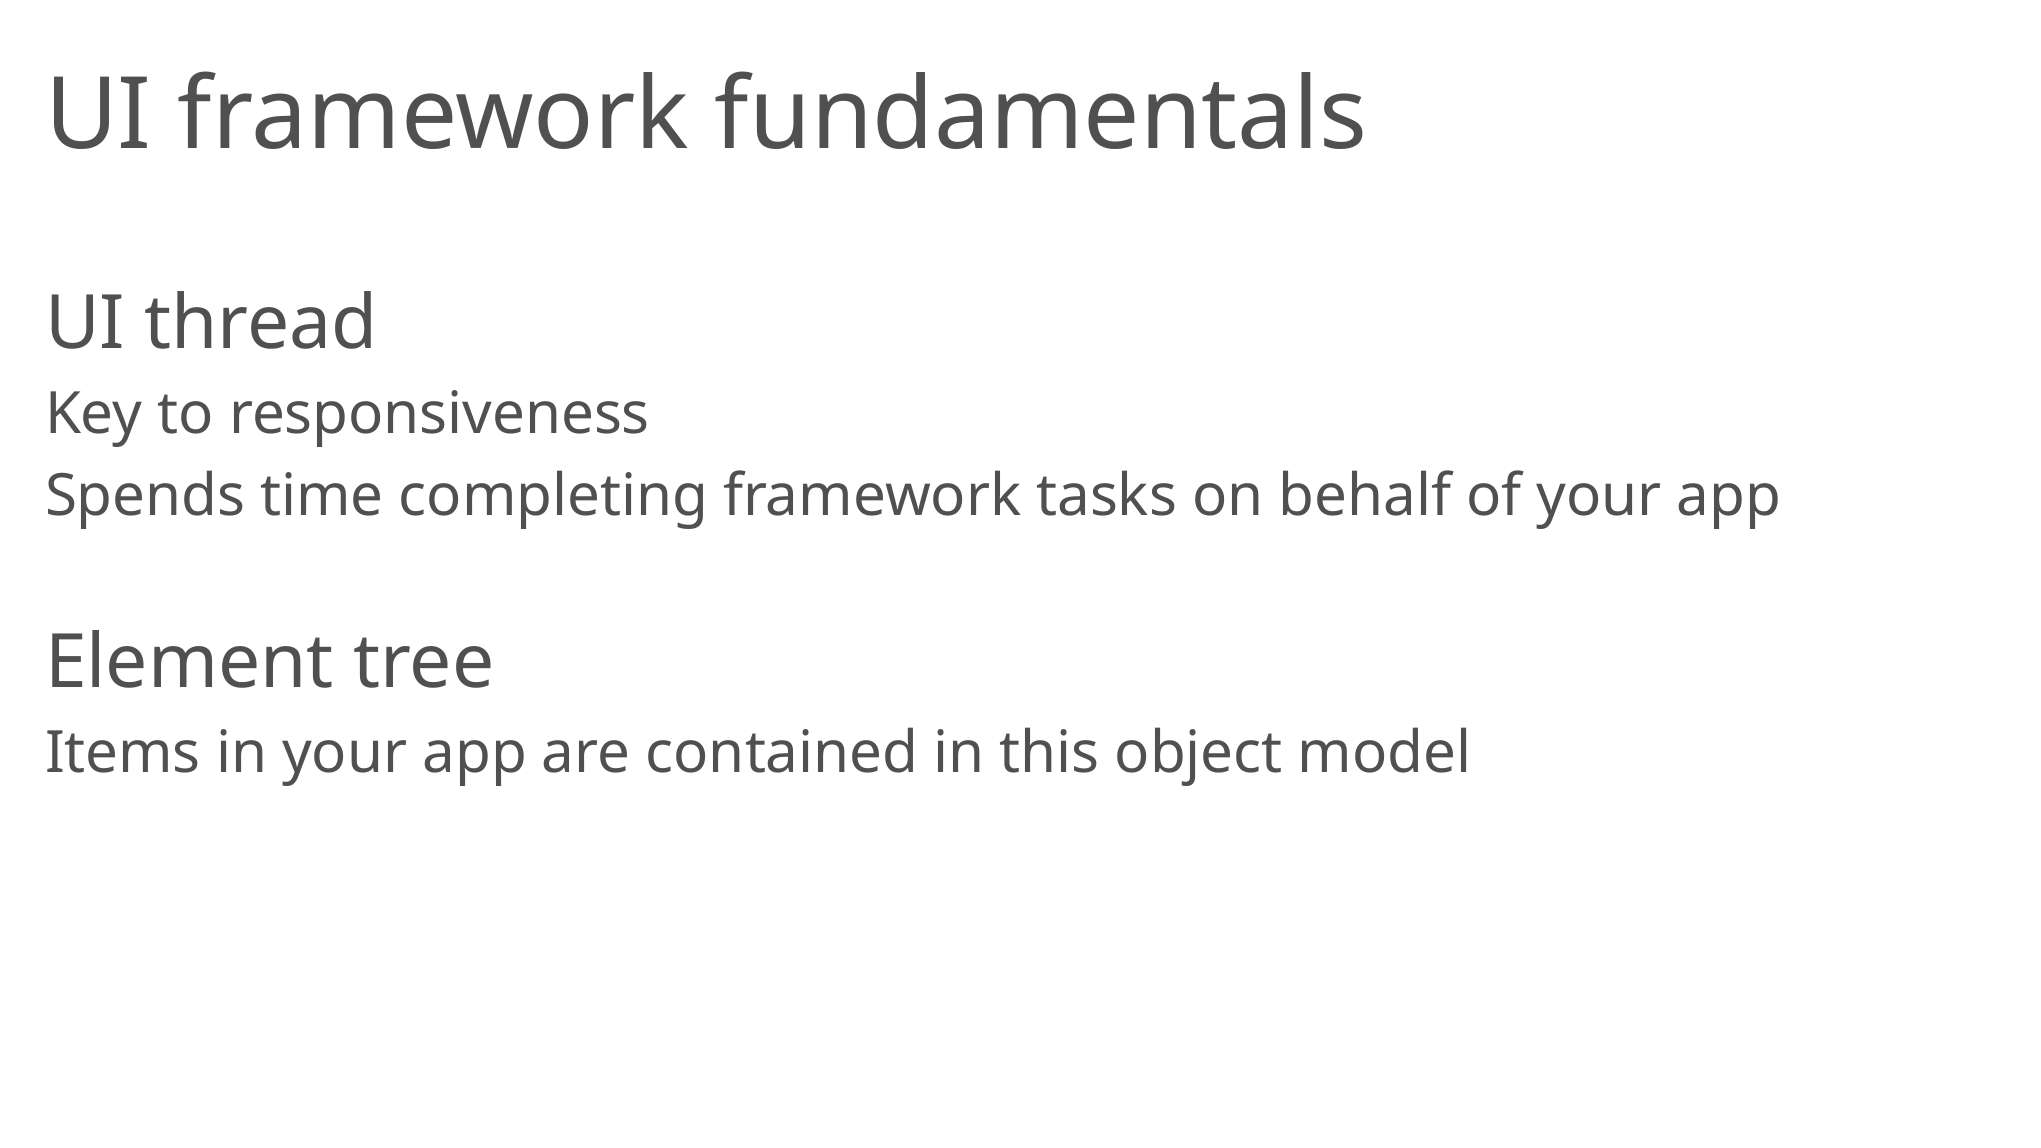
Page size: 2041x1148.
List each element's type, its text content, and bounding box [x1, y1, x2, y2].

title UI framework fundamentals [45, 48, 1996, 199]
list UI thread Key to responsiveness Spends time completing framework tasks on behalf of your app Element tree Items in your app are contained in this object model [45, 273, 1996, 1099]
